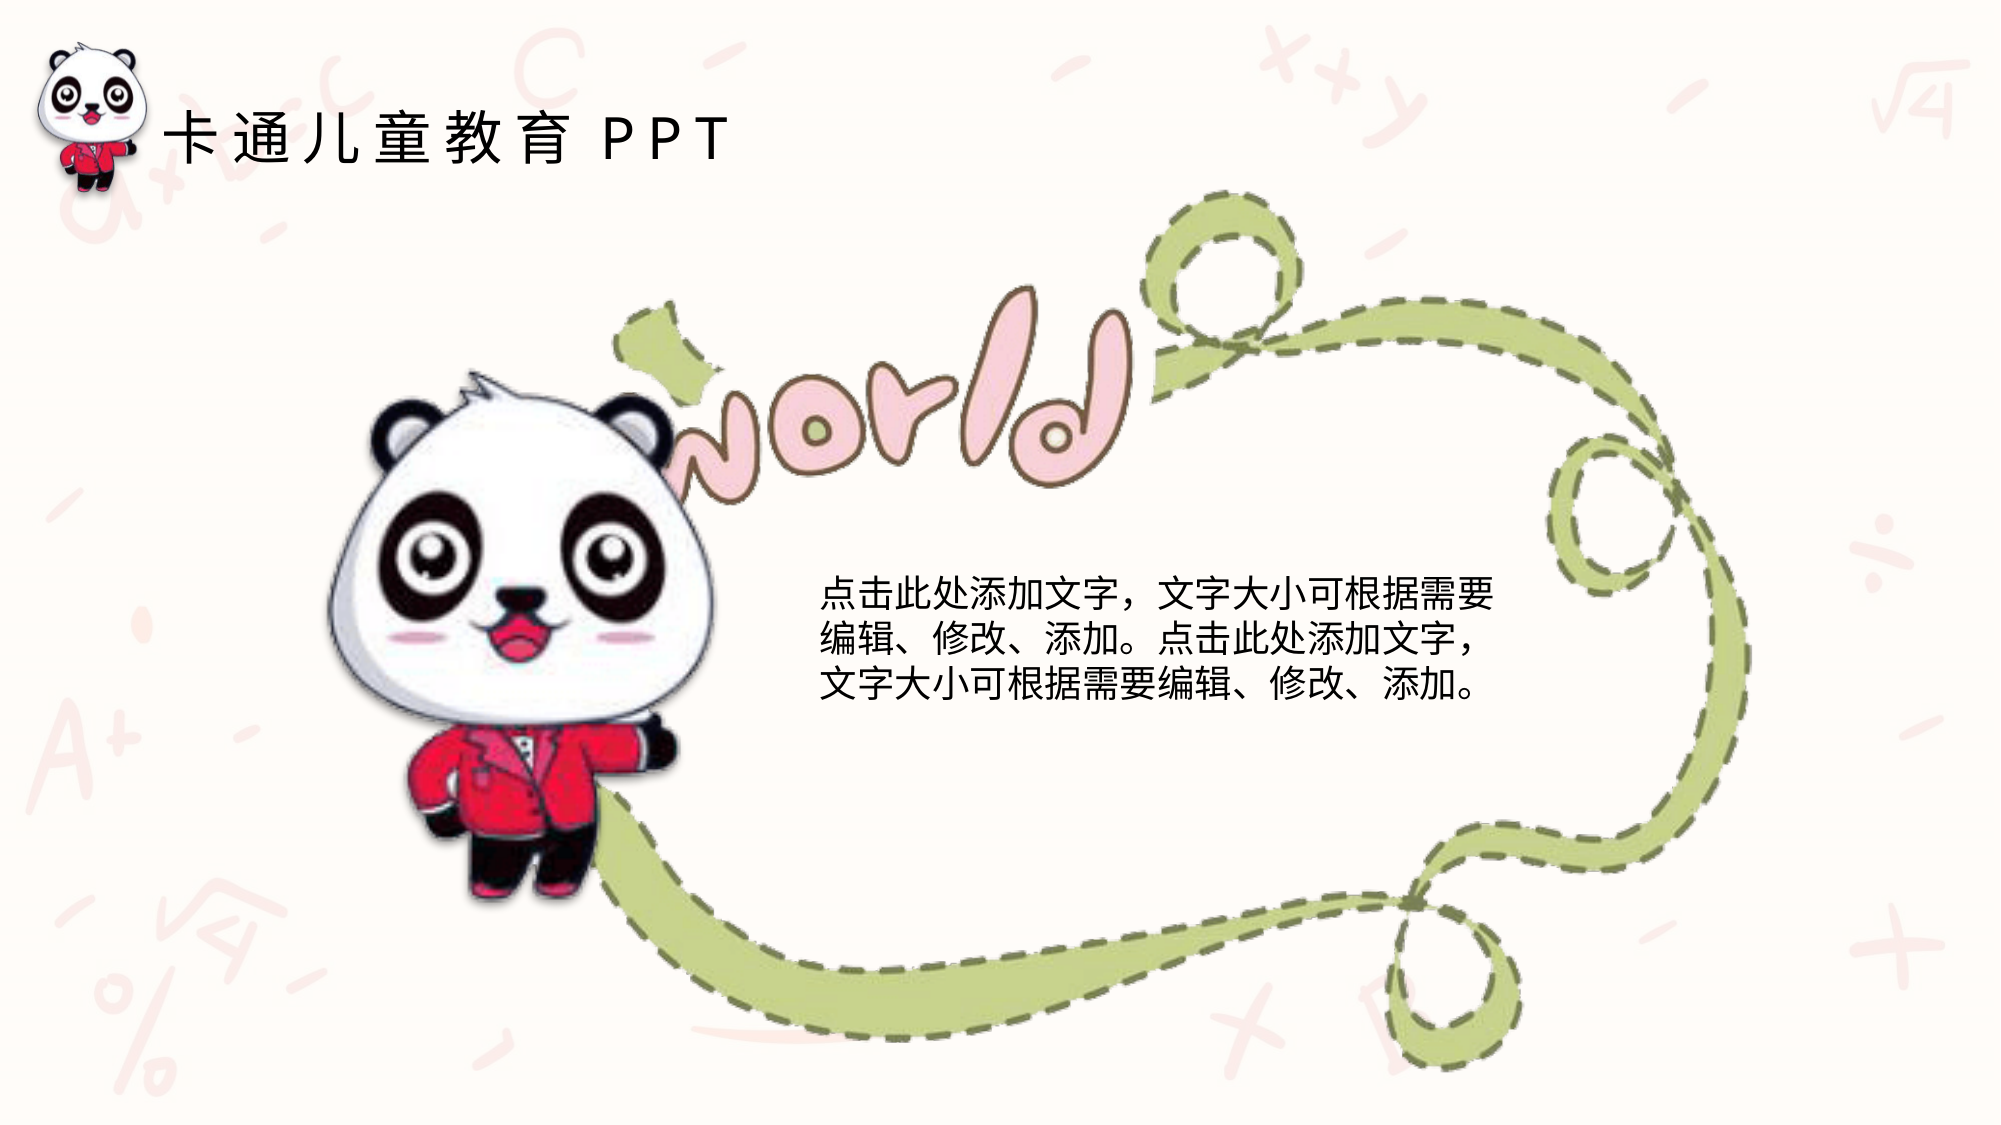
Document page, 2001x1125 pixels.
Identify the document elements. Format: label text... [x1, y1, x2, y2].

text_box 卡通儿童教育PPT [153, 94, 759, 179]
picture [33, 31, 153, 196]
picture [311, 174, 1837, 1076]
